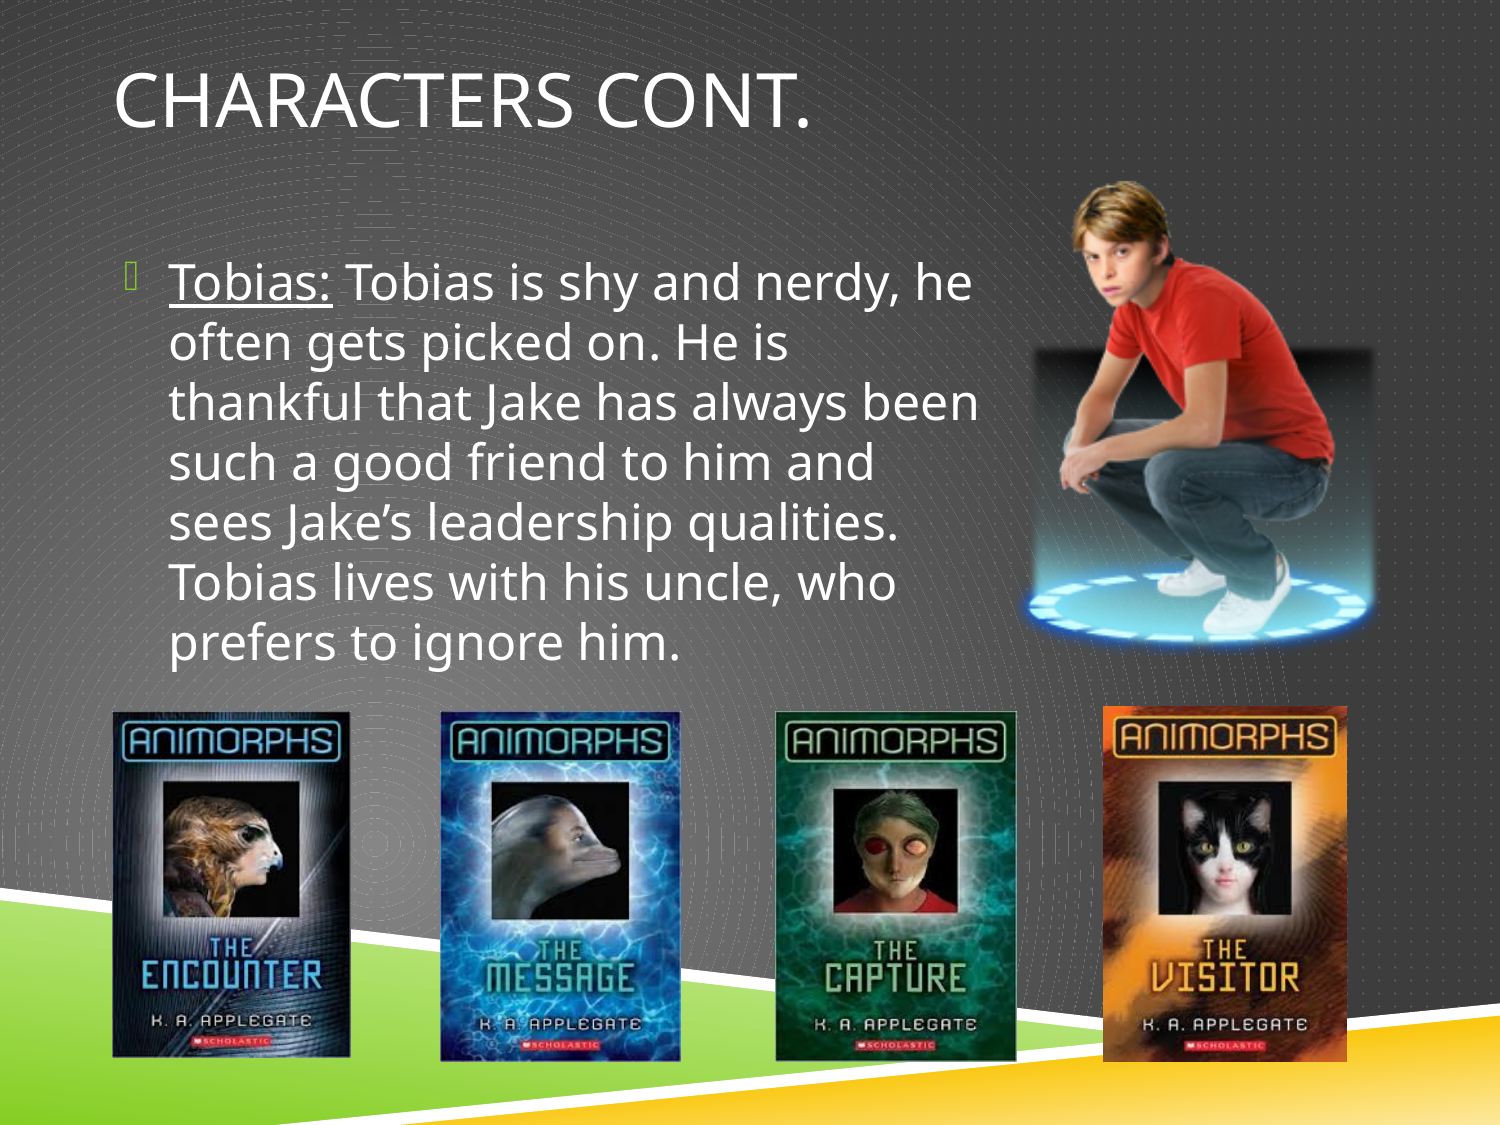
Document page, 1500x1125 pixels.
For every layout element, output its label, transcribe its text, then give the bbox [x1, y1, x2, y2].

title Characters cont. [112, 3, 1010, 192]
picture [1016, 0, 1388, 656]
picture [774, 710, 1017, 1062]
list Tobias: Tobias is shy and nerdy, he often gets picked on. He is thankful that Jake has always been such a good friend to him and sees Jake’s leadership qualities. Tobias lives with his uncle, who prefers to ignore him. [112, 242, 992, 656]
picture [439, 710, 681, 1062]
picture [1102, 706, 1347, 1063]
picture [112, 710, 351, 1058]
